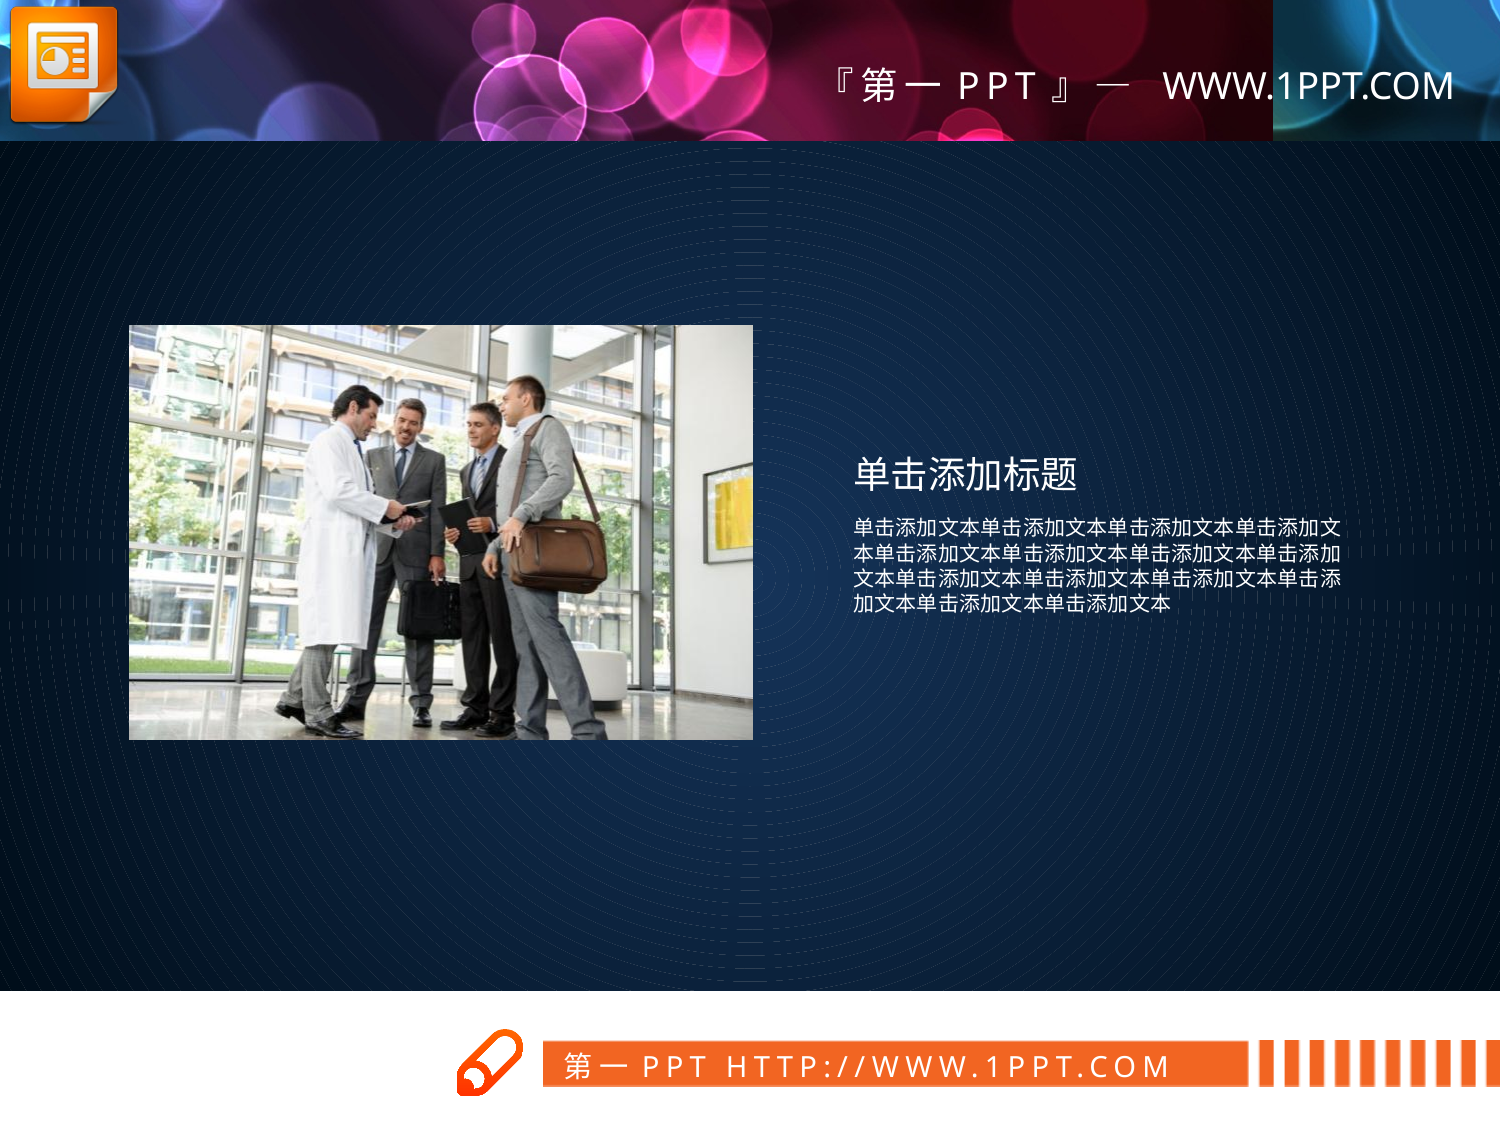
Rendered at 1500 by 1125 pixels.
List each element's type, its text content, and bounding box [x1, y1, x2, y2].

picture [129, 324, 754, 740]
picture [0, 0, 1500, 141]
text_box 单击添加标题 单击添加文本单击添加文本单击添加文本单击添加文本单击添加文本单击添加文本单击添加文本单击添加文本单击添加文本单击添加文本单击添加文本单击添加文本单击添加文本单击添加文本 [838, 443, 1371, 649]
picture [543, 1040, 1500, 1087]
